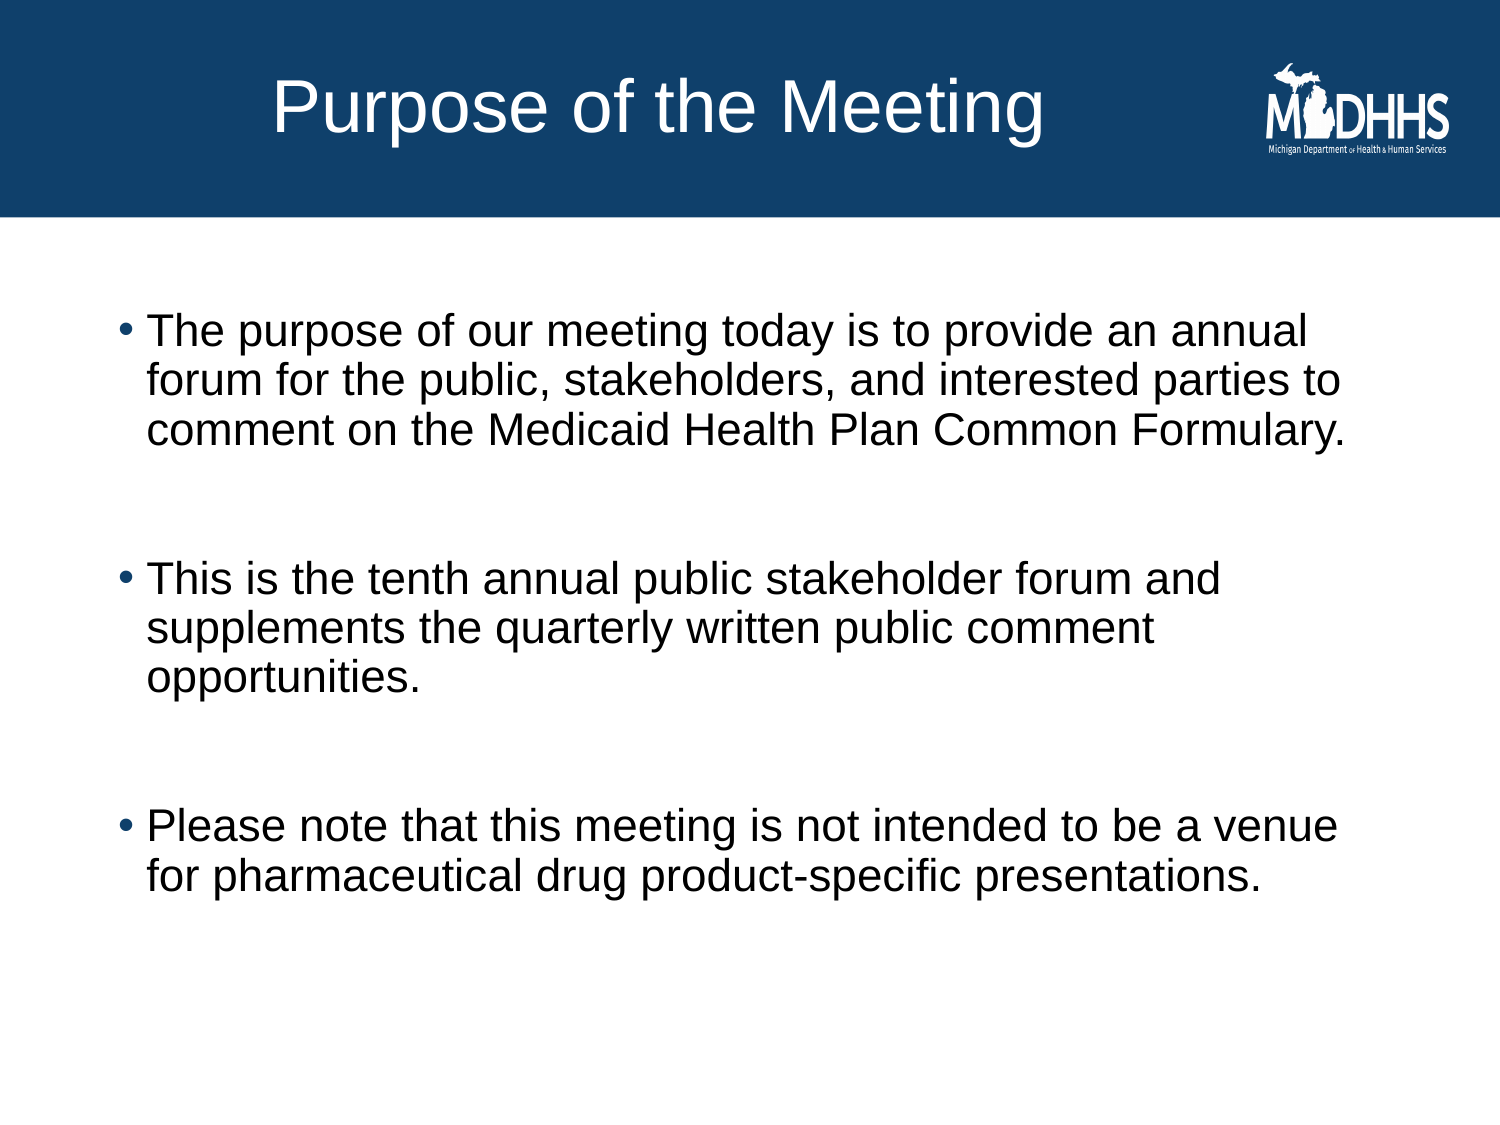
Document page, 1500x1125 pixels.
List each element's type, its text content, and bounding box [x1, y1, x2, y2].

picture [1266, 63, 1449, 155]
title Purpose of the Meeting [103, 0, 1216, 218]
list The purpose of our meeting today is to provide an annual forum for the public, stakeholders, and interested parties to comment on the Medicaid Health Plan Common Formulary. This is the tenth annual public stakeholder forum and supplements the quarterly written public comment opportunities. Please note that this meeting is not intended to be a venue for pharmaceutical drug product-specific presentations. [103, 299, 1397, 1014]
